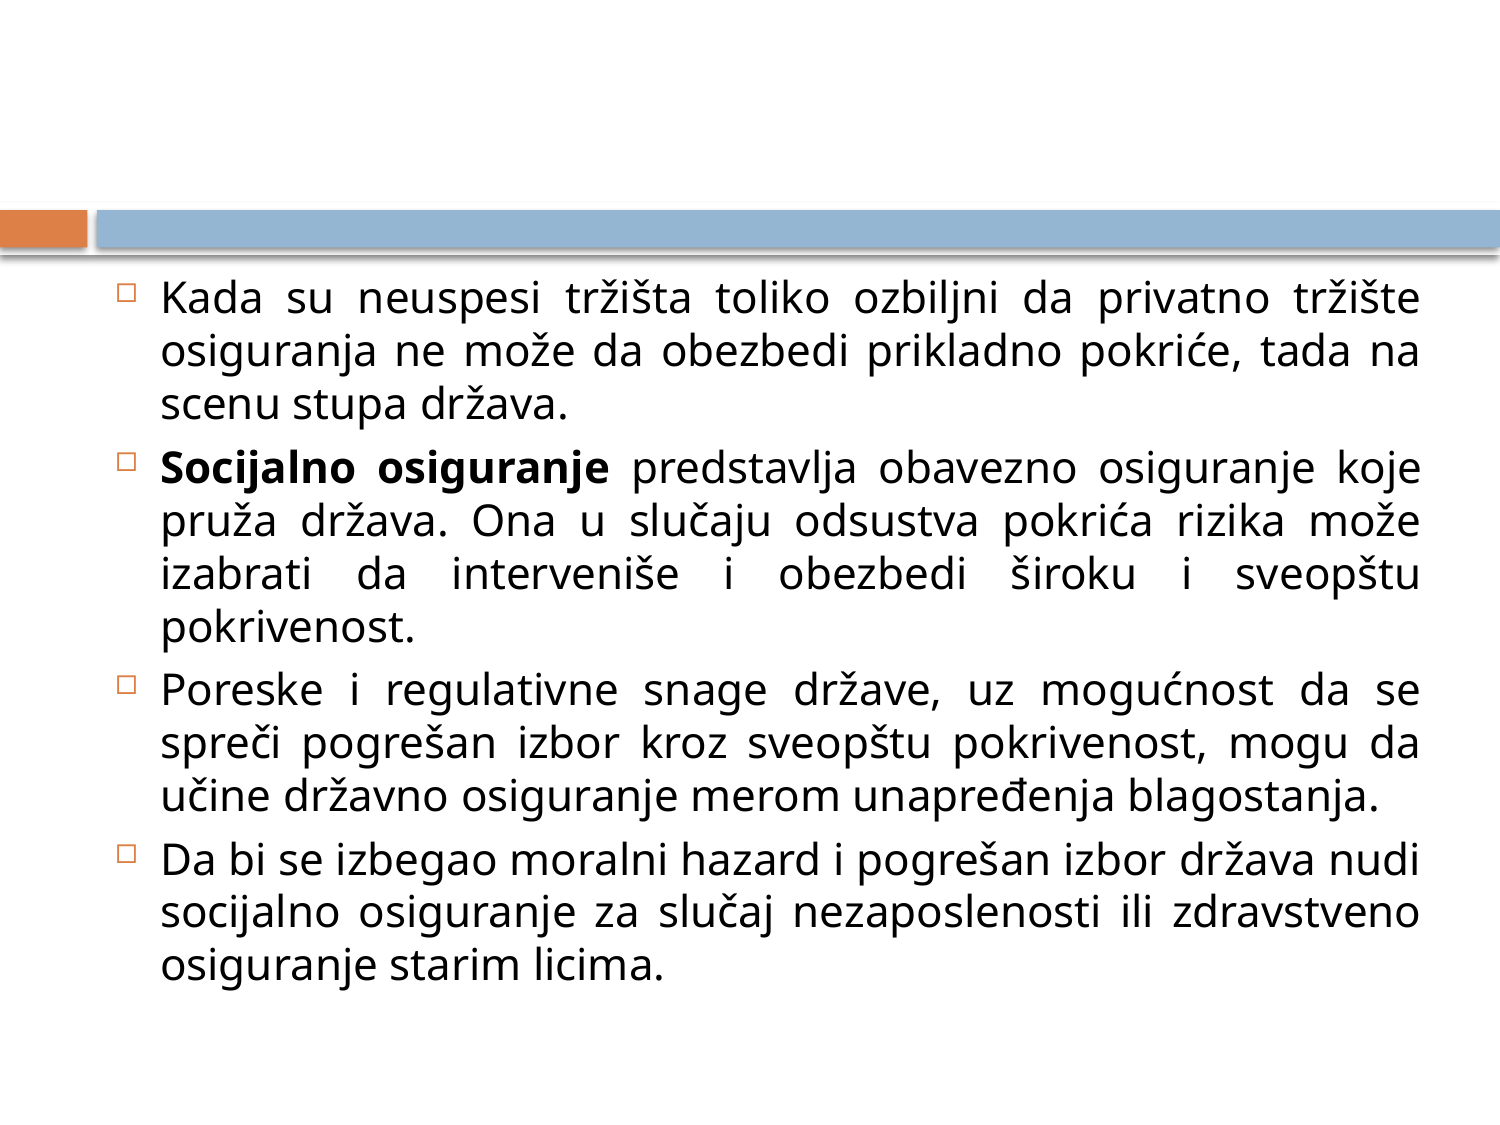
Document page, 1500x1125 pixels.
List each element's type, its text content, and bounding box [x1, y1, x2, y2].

list Kada su neuspesi tržišta toliko ozbiljni da privatno tržište osiguranja ne može da obezbedi prikladno pokriće, tada na scenu stupa država. Socijalno osiguranje predstavlja obavezno osiguranje koje pruža država. Ona u slučaju odsustva pokrića rizika može izabrati da interveniše i obezbedi široku i sveopštu pokrivenost. Poreske i regulativne snage države, uz mogućnost da se spreči pogrešan izbor kroz sveopštu pokrivenost, mogu da učine državno osiguranje merom unapređenja blagostanja. Da bi se izbegao moralni hazard i pogrešan izbor država nudi socijalno osiguranje za slučaj nezaposlenosti ili zdravstveno osiguranje starim licima. [100, 262, 1438, 1000]
